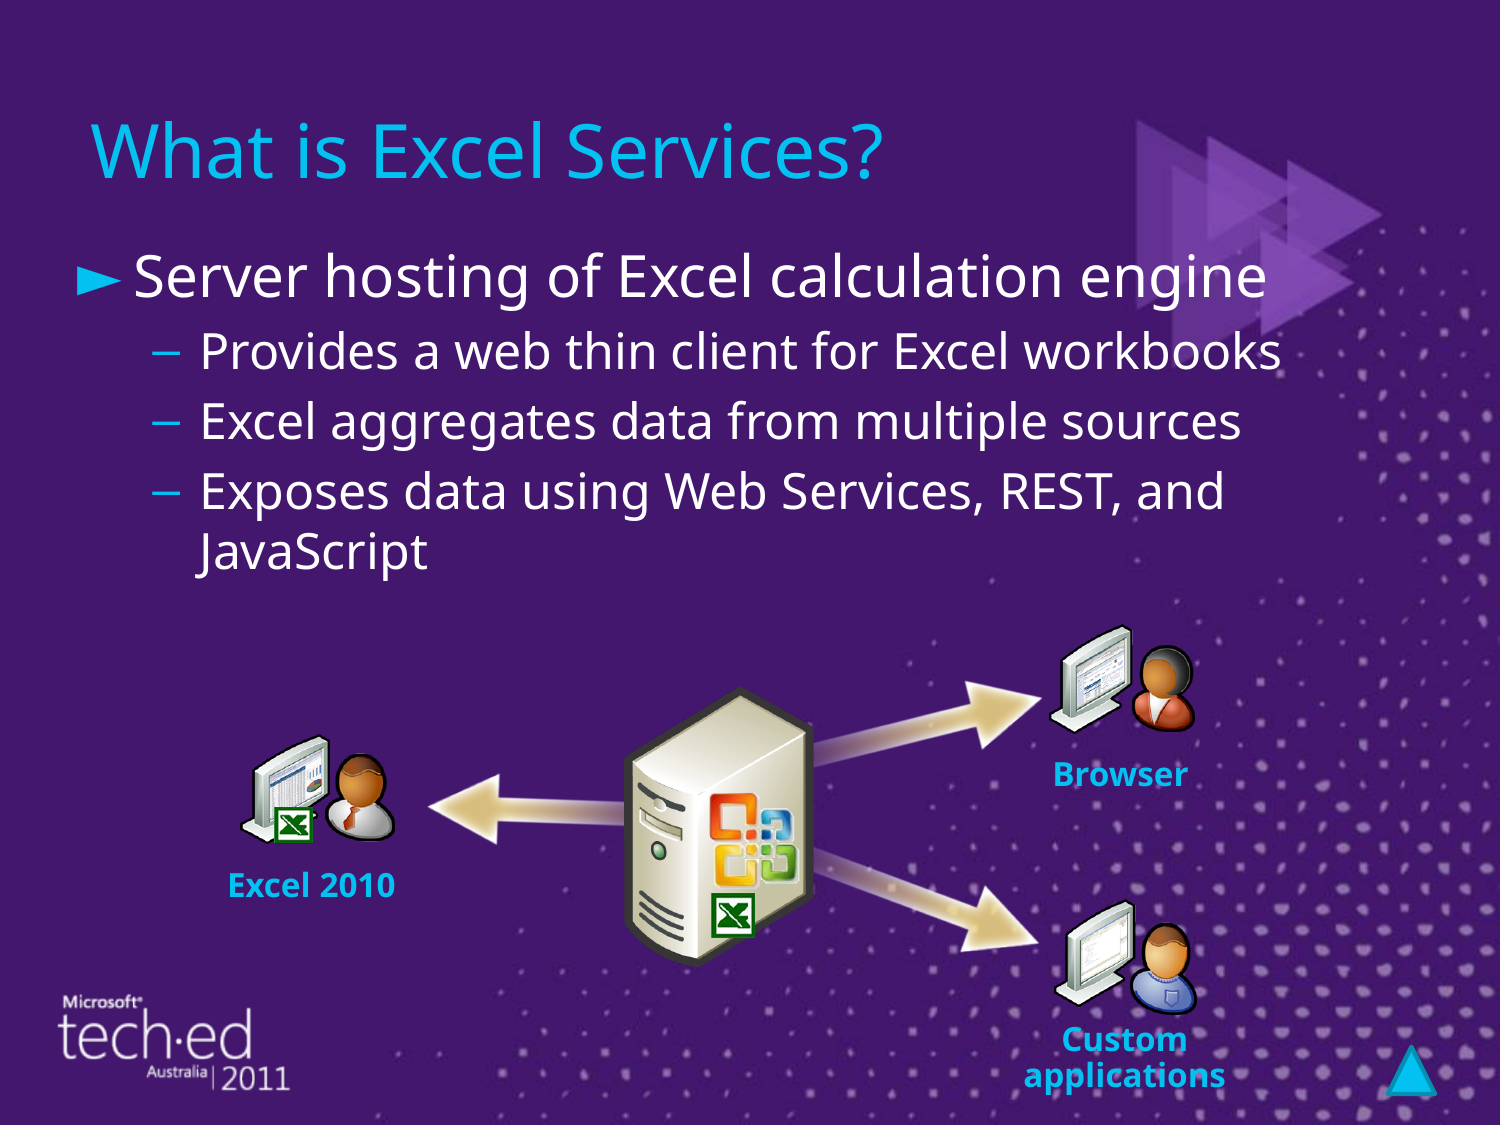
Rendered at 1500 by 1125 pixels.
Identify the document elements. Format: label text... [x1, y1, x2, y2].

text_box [212, 734, 426, 914]
picture [0, 0, 1500, 1125]
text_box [624, 687, 814, 967]
text_box [1385, 1044, 1437, 1097]
title What is Excel Services? [75, 54, 1425, 231]
list Server hosting of Excel calculation engine Provides a web thin client for Excel workbooks Excel aggregates data from multiple sources Exposes data using Web Services, REST, and JavaScript [62, 231, 1438, 602]
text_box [1037, 899, 1213, 1085]
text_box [1037, 624, 1213, 802]
